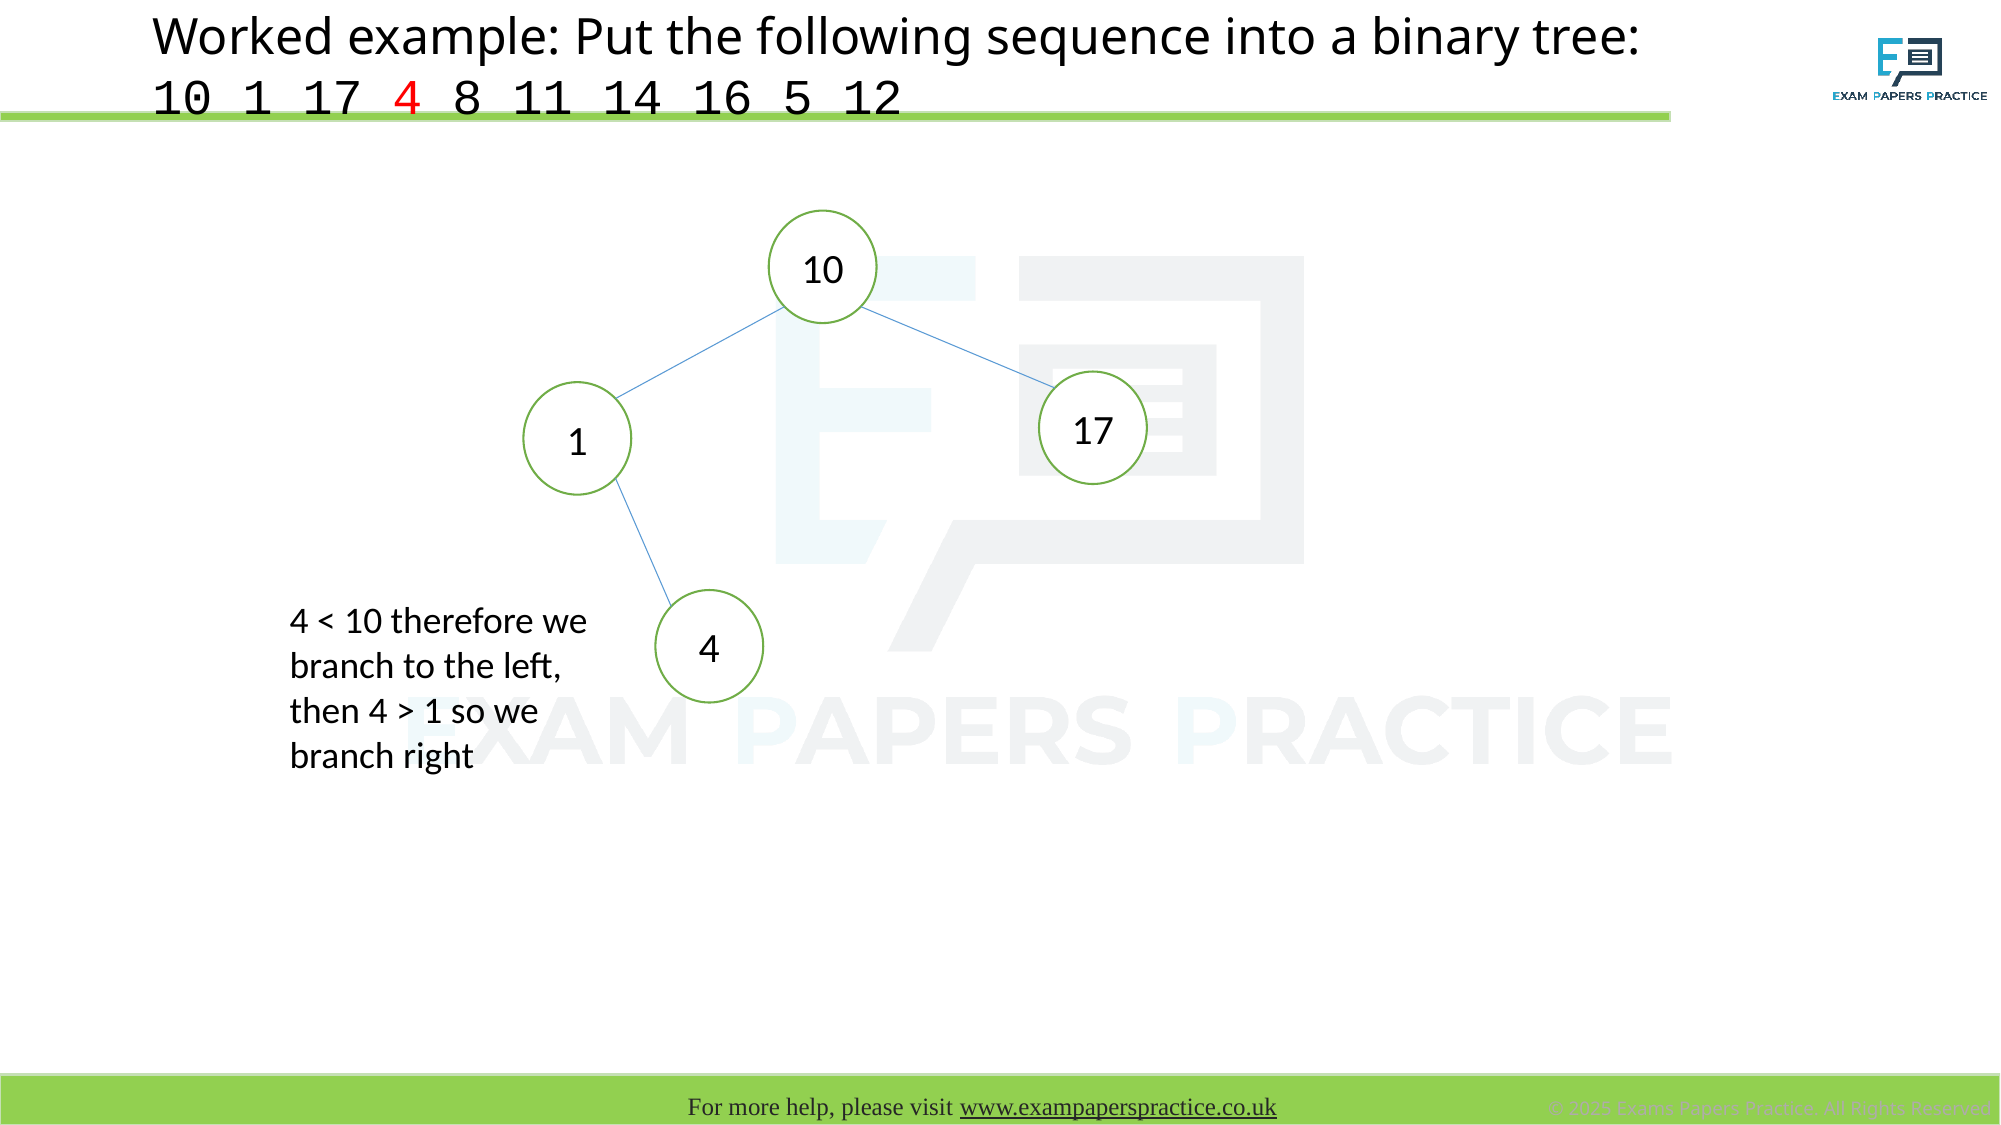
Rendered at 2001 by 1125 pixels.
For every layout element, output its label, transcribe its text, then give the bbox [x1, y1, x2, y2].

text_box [615, 306, 785, 399]
text_box 17 [1037, 370, 1148, 486]
text_box 4 [654, 588, 765, 704]
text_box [860, 306, 1055, 388]
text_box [615, 478, 672, 607]
text_box 10 [767, 209, 878, 325]
text_box 4 < 10 therefore we branch to the left, then 4 > 1 so we branch right [274, 588, 617, 784]
text_box 1 [522, 381, 633, 496]
title Worked example: Put the following sequence into a binary tree: 10 1 17 4 8 11 14 16 5 12 [137, 59, 1863, 70]
